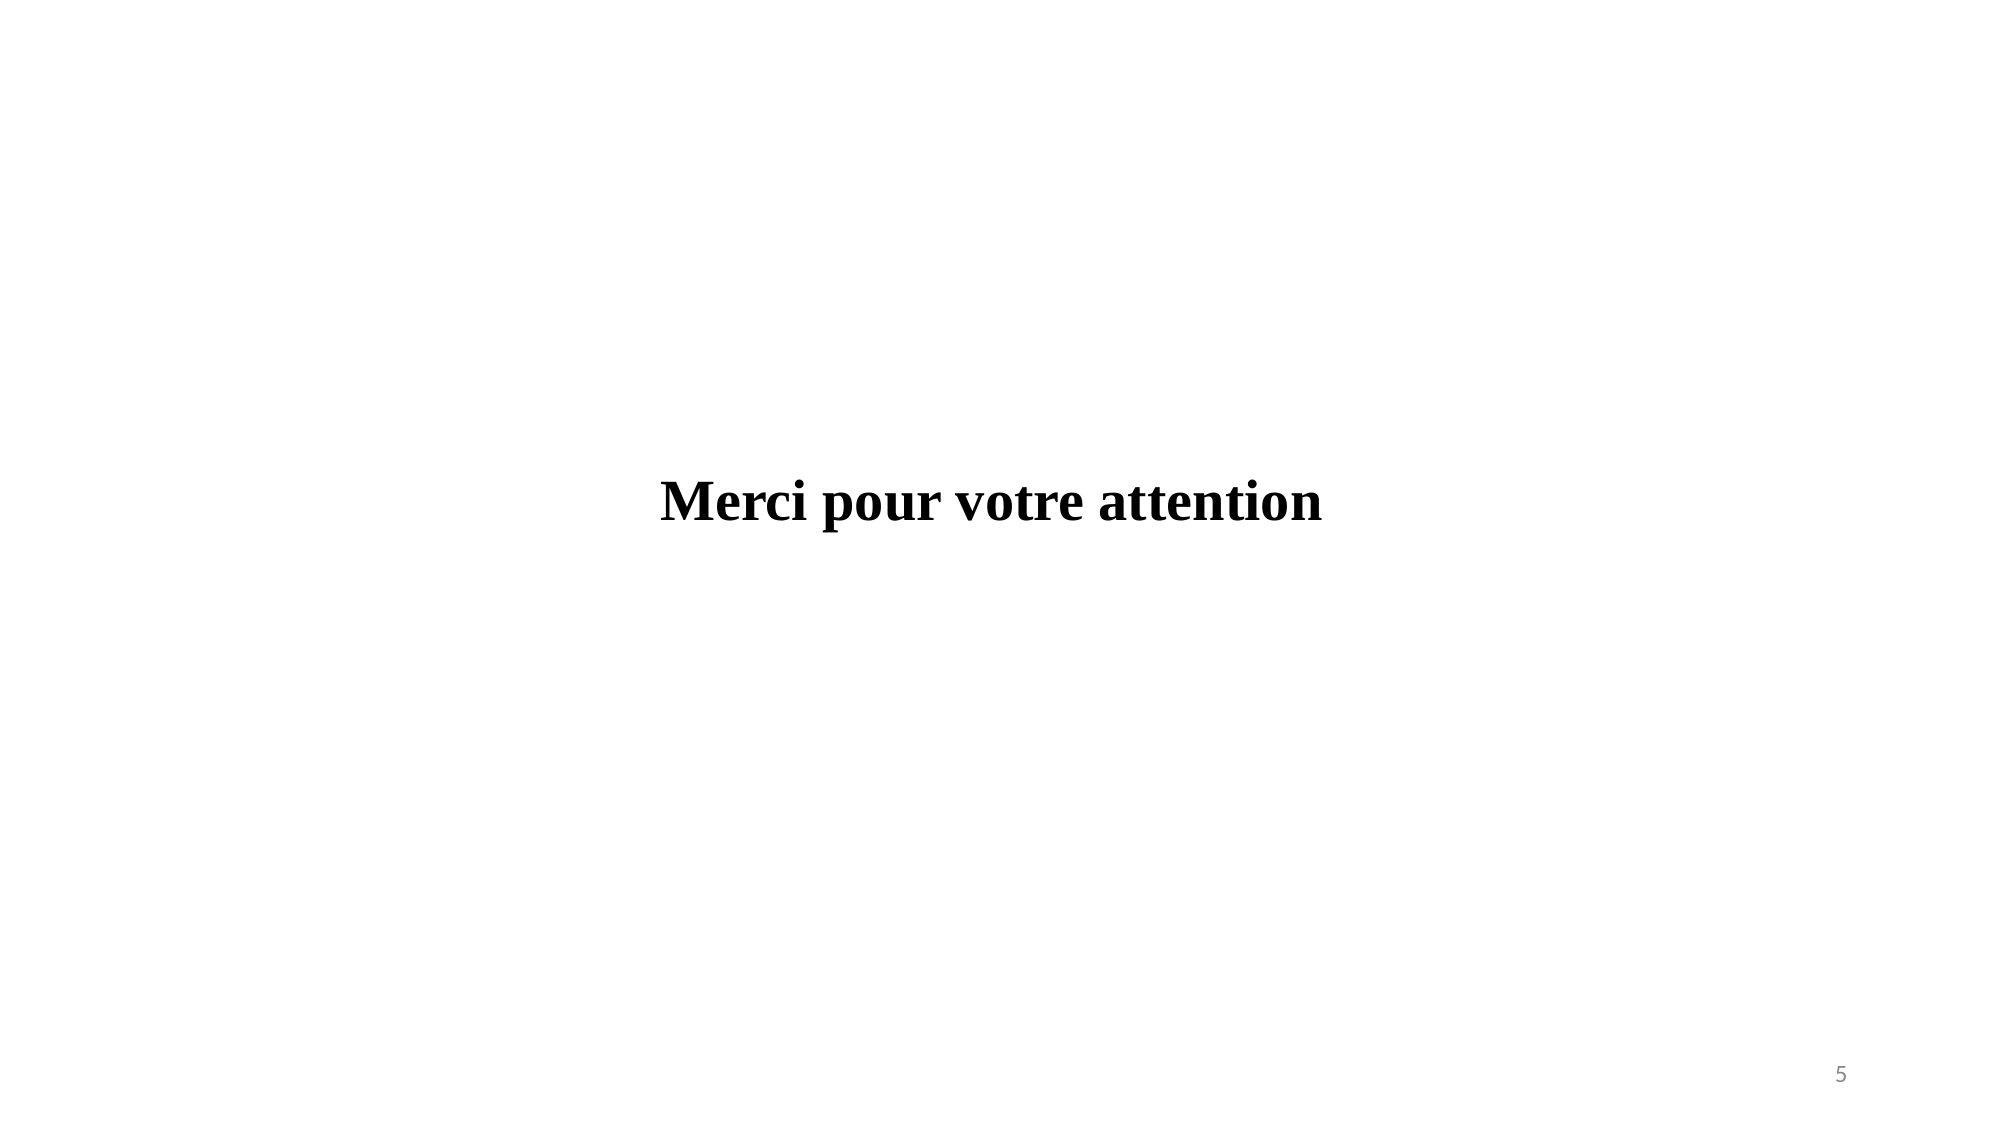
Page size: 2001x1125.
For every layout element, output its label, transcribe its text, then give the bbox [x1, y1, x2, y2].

text_box Merci pour votre attention [645, 455, 1338, 540]
slide_number 5 [1412, 1042, 1863, 1103]
